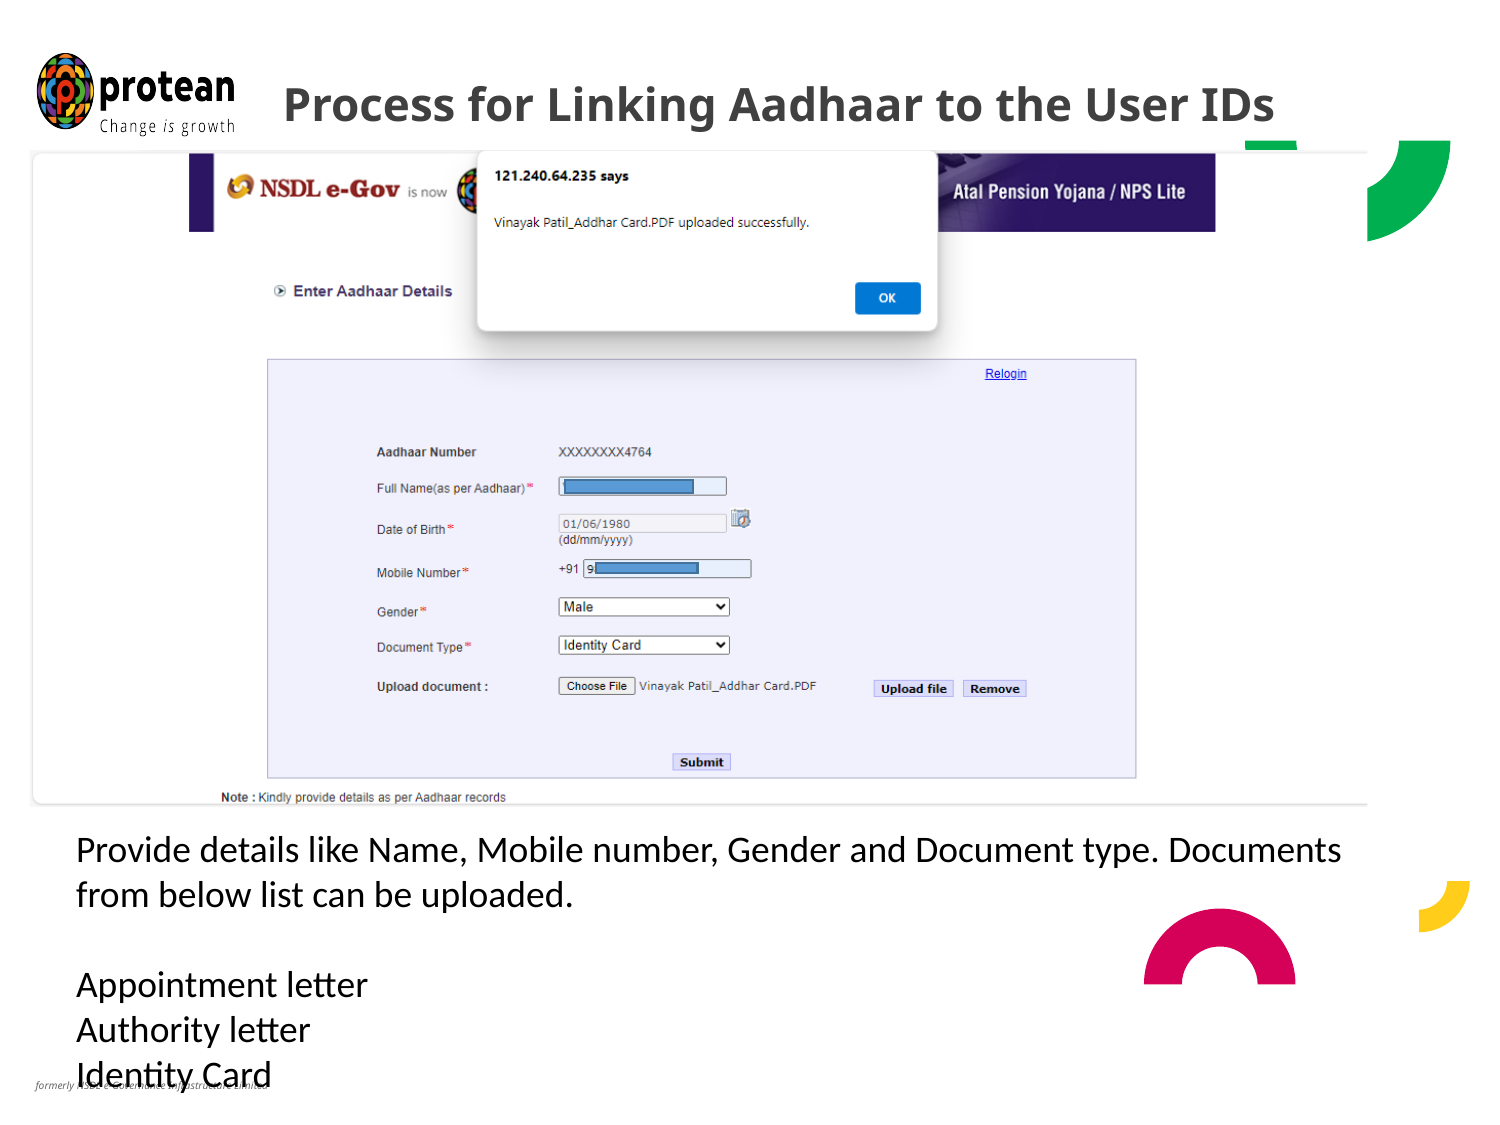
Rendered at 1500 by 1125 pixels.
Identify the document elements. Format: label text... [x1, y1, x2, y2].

text_box [1368, 139, 1452, 243]
text_box Process for Linking Aadhaar to the User IDs [245, 83, 1314, 150]
text_box [1428, 880, 1471, 933]
picture [22, 0, 1368, 807]
text_box [1243, 139, 1299, 150]
text_box Provide details like Name, Mobile number, Gender and Document type. Documents from below list can be uploaded. Appointment letter Authority letter Identity Card [61, 817, 1428, 1125]
